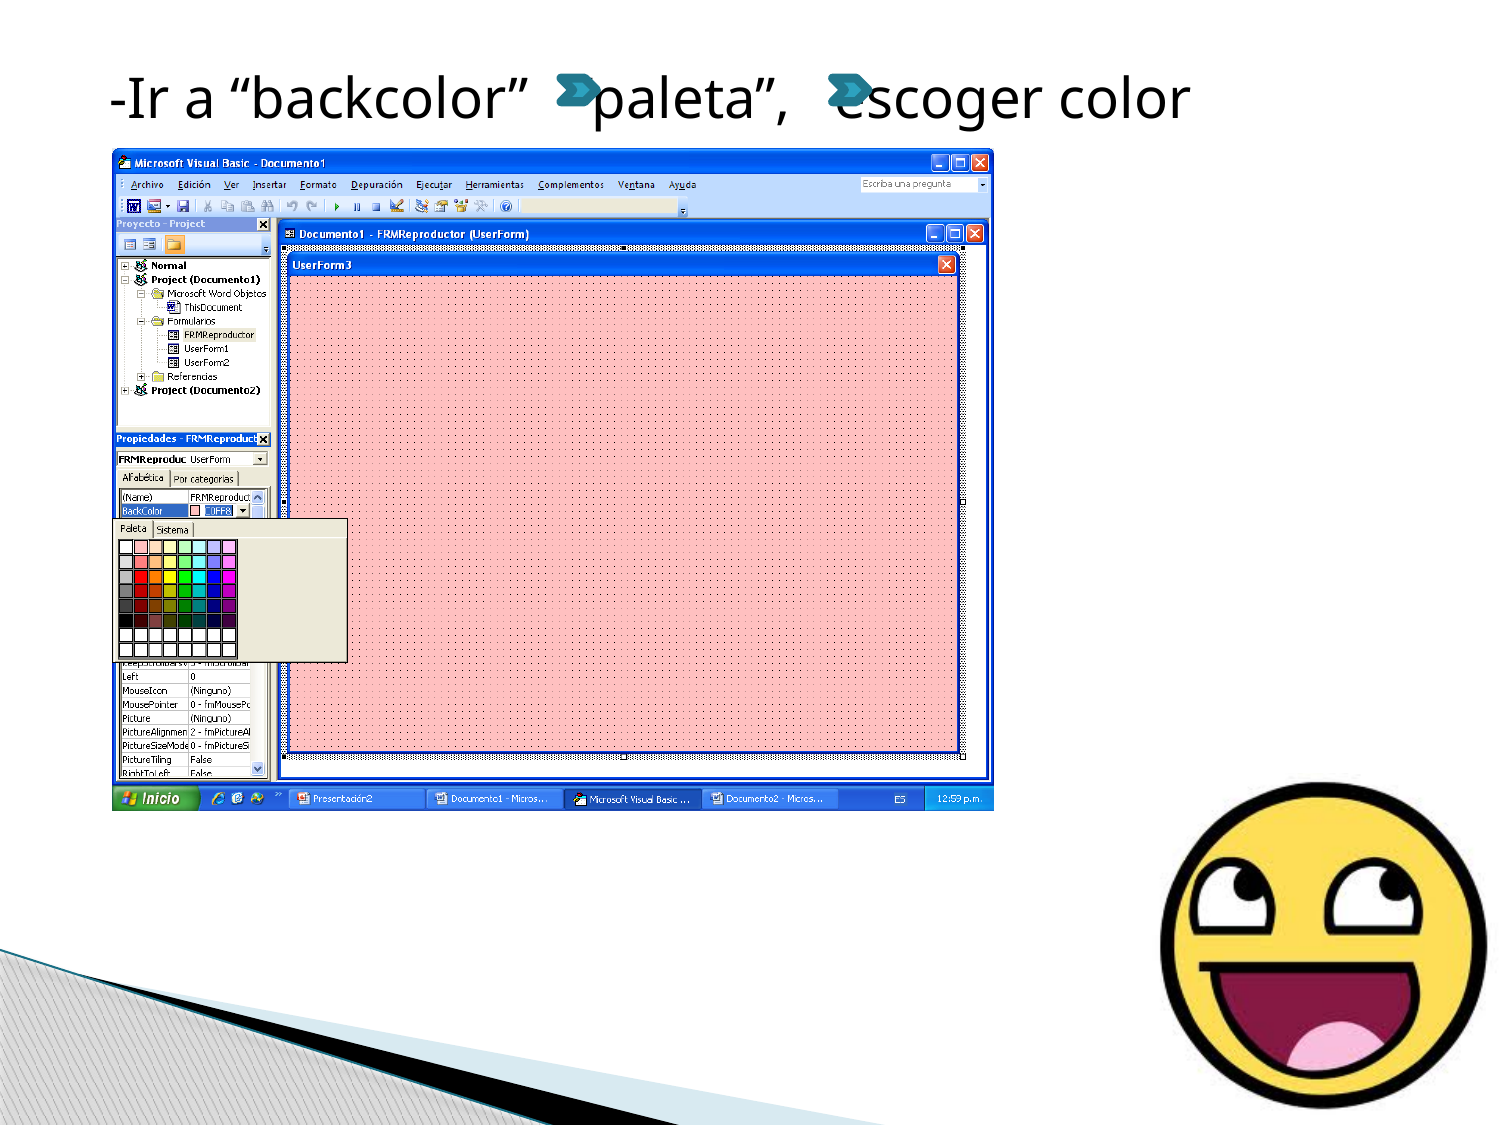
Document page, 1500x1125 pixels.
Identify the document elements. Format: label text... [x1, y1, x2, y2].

text_box [556, 73, 601, 107]
picture [1148, 773, 1500, 1125]
picture [111, 148, 994, 811]
list -Ir a “backcolor” “paleta”, escoger color [76, 54, 1500, 256]
text_box [828, 73, 873, 107]
